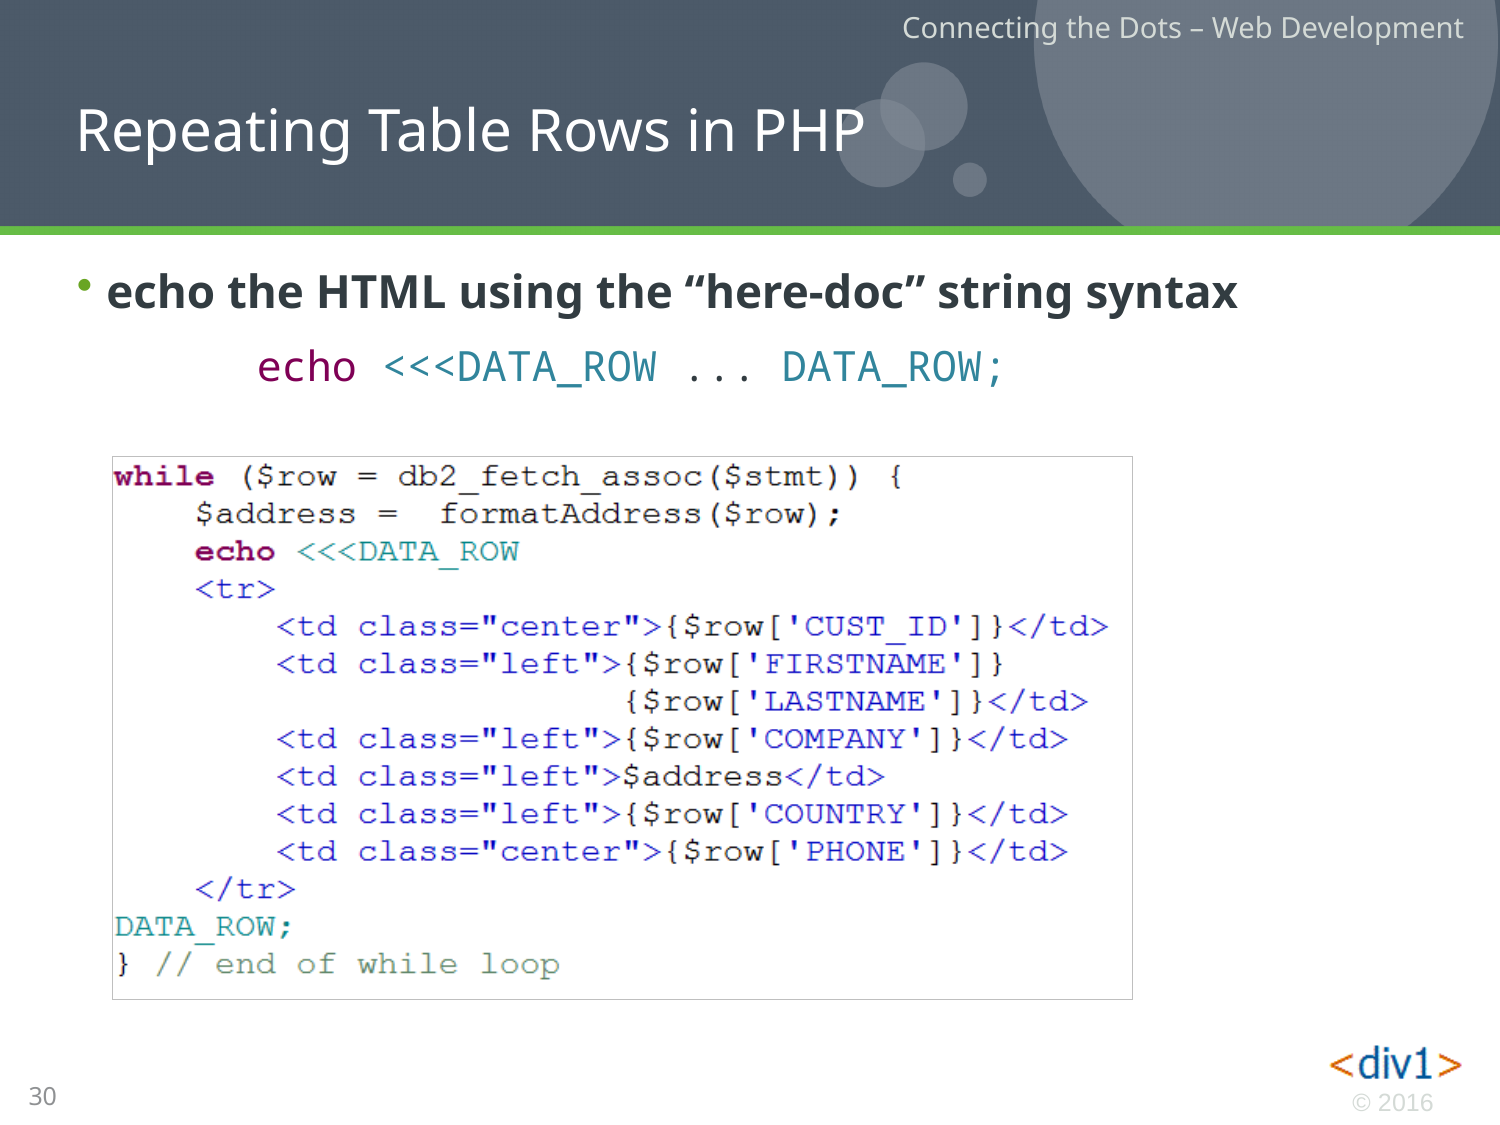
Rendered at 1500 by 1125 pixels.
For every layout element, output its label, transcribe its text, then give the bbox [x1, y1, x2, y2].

title Repeating Table Rows in PHP [74, 49, 1426, 171]
list echo the HTML using the “here-doc” string syntax echo <<<DATA_ROW ... DATA_ROW; [76, 255, 1428, 999]
picture [112, 455, 1134, 1001]
picture [0, 0, 1500, 235]
picture [1325, 1030, 1468, 1098]
